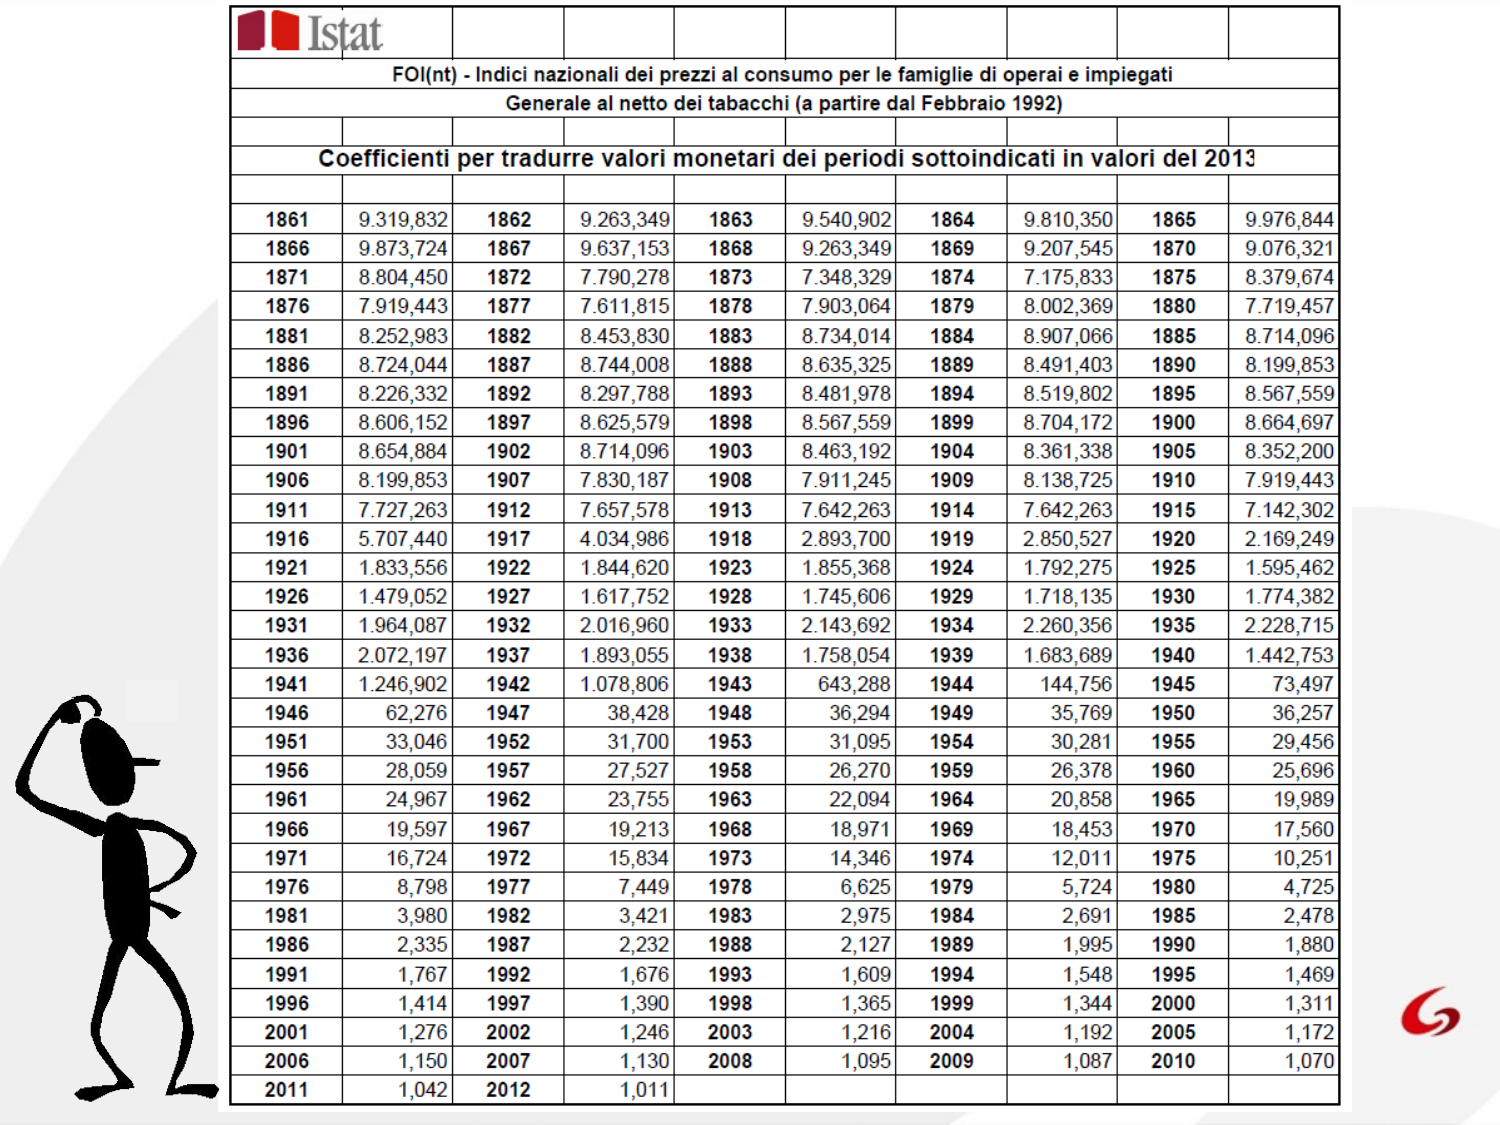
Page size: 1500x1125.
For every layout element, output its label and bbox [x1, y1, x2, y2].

picture [0, 0, 1500, 1125]
text_box [15, 680, 225, 1125]
